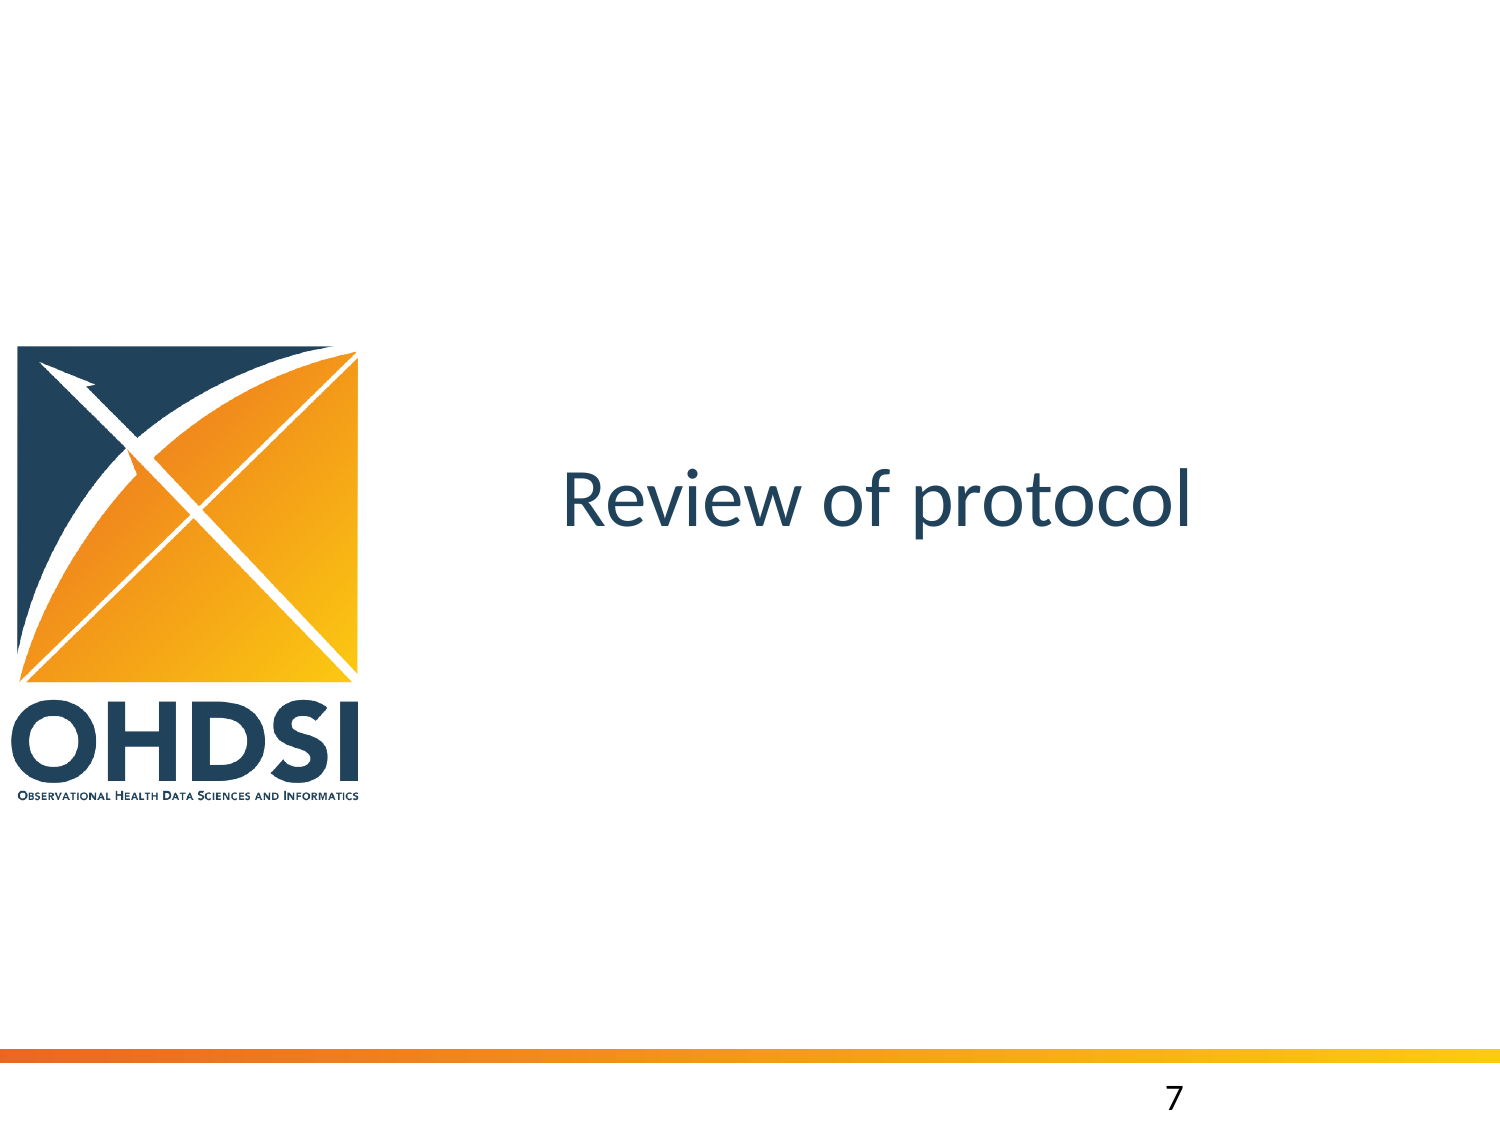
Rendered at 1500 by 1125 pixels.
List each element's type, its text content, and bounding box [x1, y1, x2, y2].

picture [0, 307, 403, 838]
title Review of protocol [387, 349, 1388, 638]
slide_number 7 [1149, 1065, 1500, 1125]
